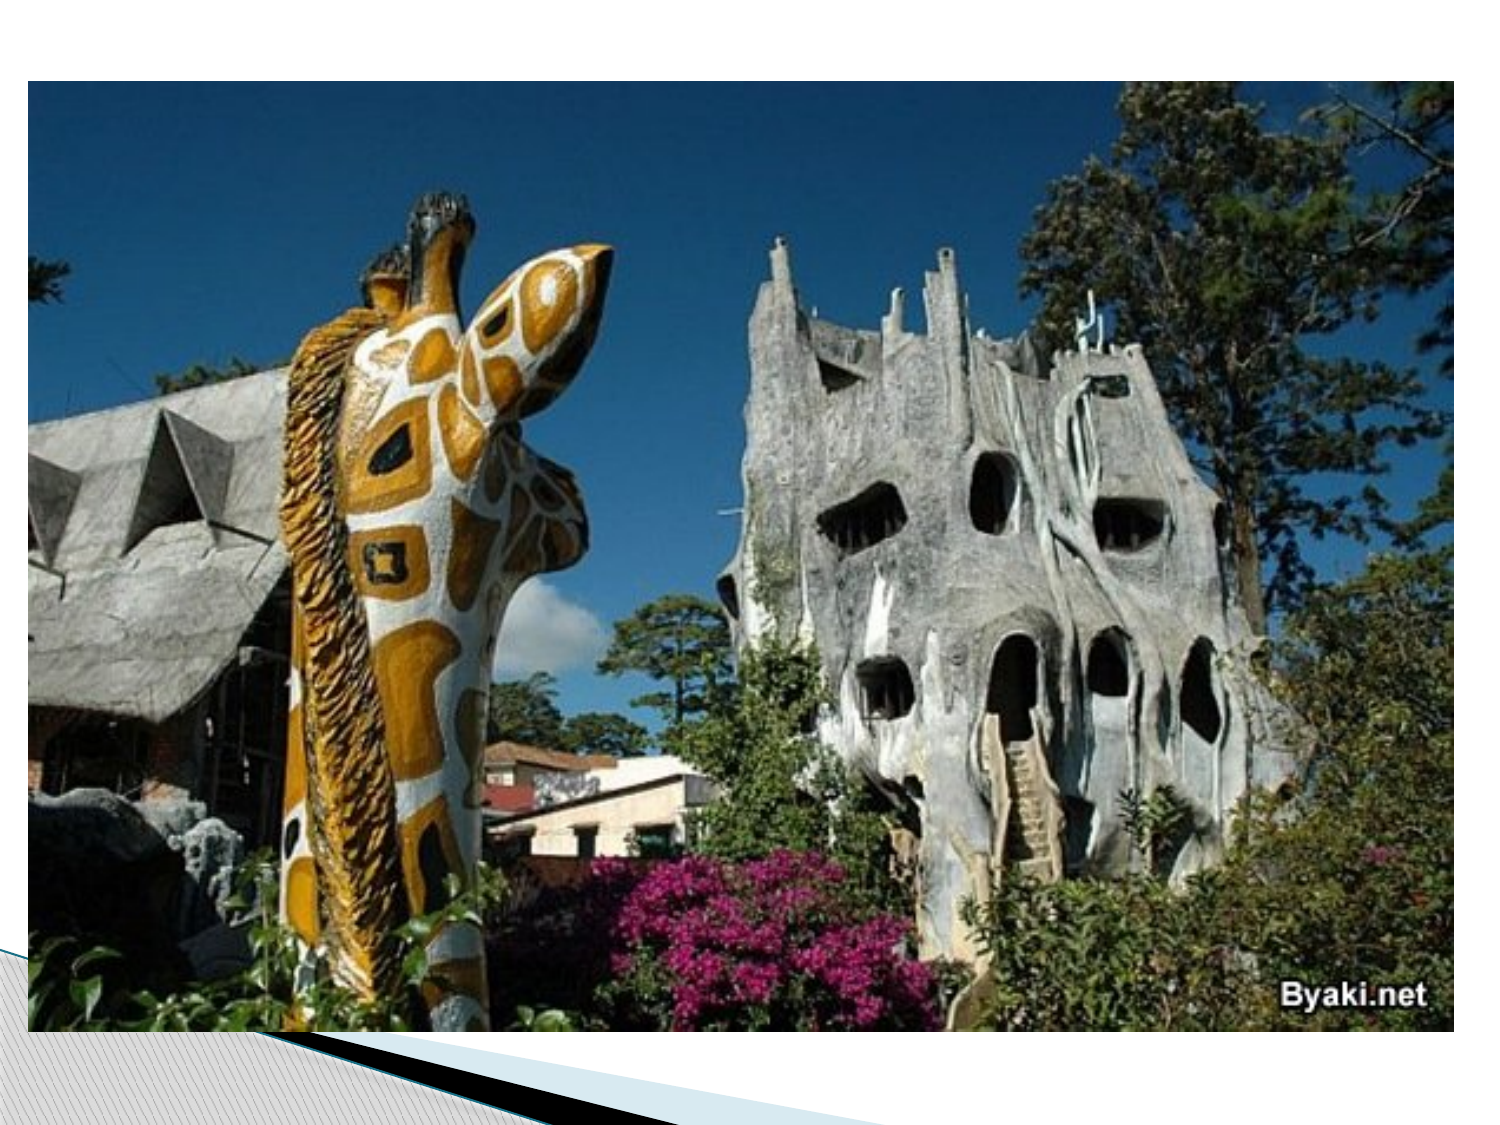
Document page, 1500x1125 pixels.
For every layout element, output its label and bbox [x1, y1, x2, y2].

picture [28, 81, 1454, 1032]
